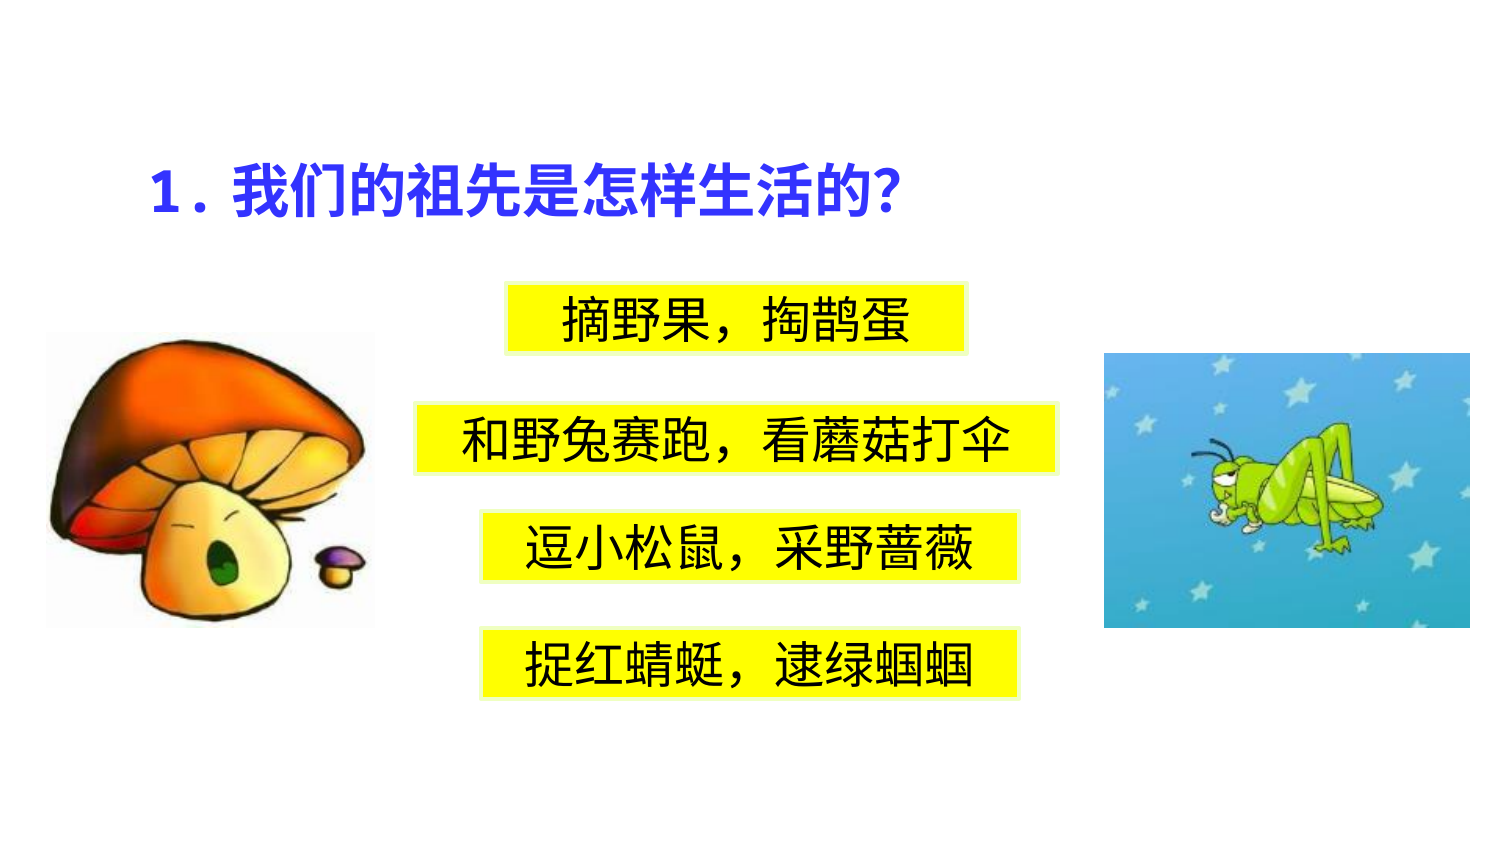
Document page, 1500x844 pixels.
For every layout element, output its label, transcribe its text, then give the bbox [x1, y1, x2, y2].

text_box 1.我们的祖先是怎样生活的？ [132, 147, 977, 232]
picture [46, 332, 375, 629]
picture [1103, 353, 1470, 629]
text_box 和野兔赛跑，看蘑菇打伞 [413, 401, 1060, 476]
text_box 摘野果，掏鹊蛋 [504, 281, 969, 356]
text_box 逗小松鼠，采野蔷薇 [479, 509, 1021, 584]
text_box 捉红蜻蜓，逮绿蝈蝈 [479, 626, 1021, 701]
